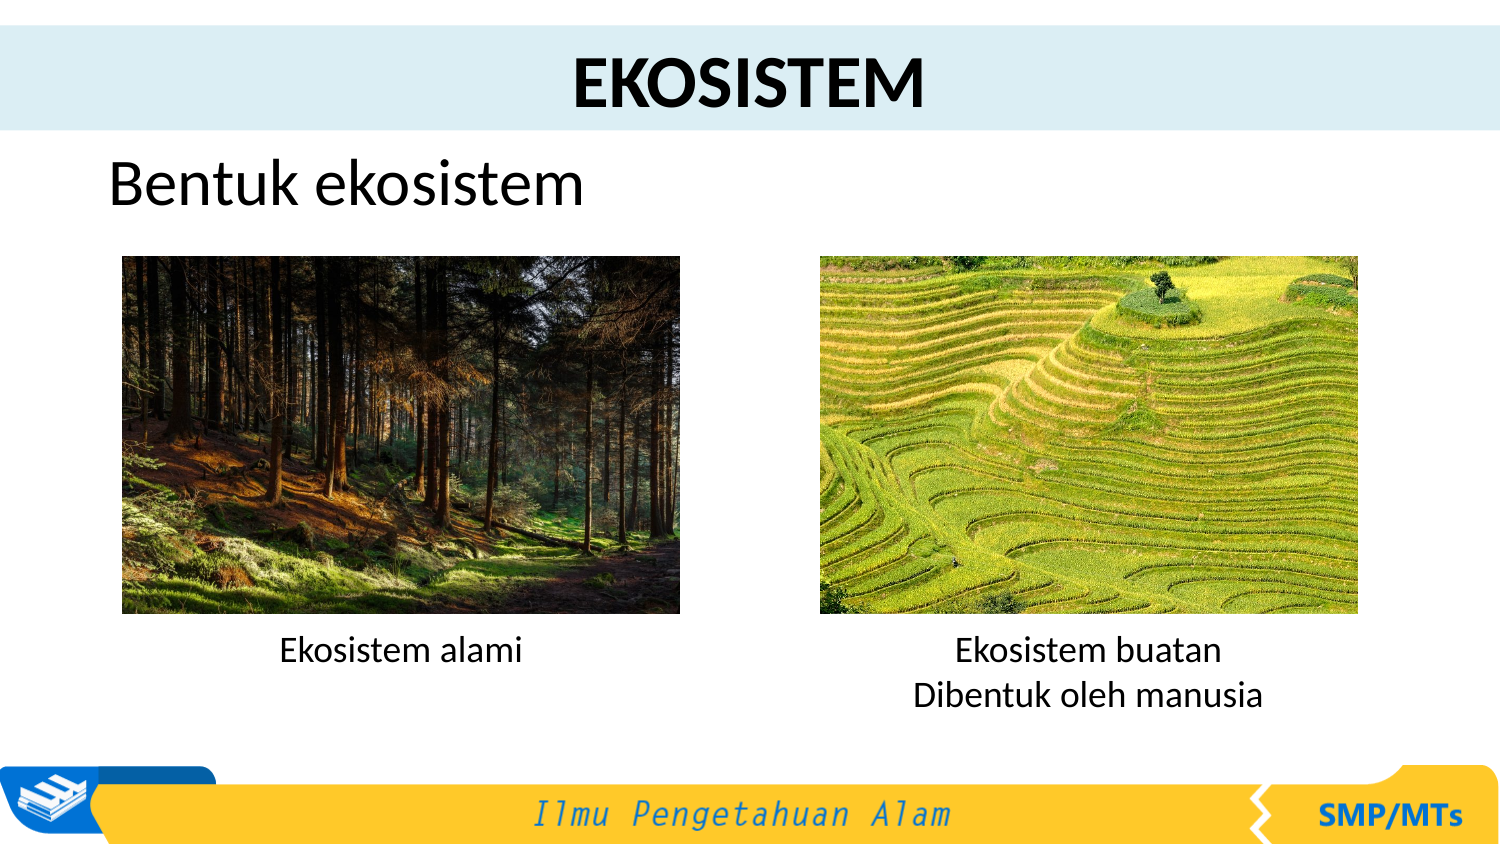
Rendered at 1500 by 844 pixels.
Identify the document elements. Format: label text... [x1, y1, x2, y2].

picture [0, 765, 1499, 844]
picture [819, 256, 1358, 615]
text_box EKOSISTEM [0, 25, 1500, 131]
text_box Ekosistem alami [120, 620, 682, 684]
text_box Bentuk ekosistem [93, 131, 602, 227]
picture [121, 256, 680, 615]
text_box Ekosistem buatan Dibentuk oleh manusia [818, 621, 1360, 684]
